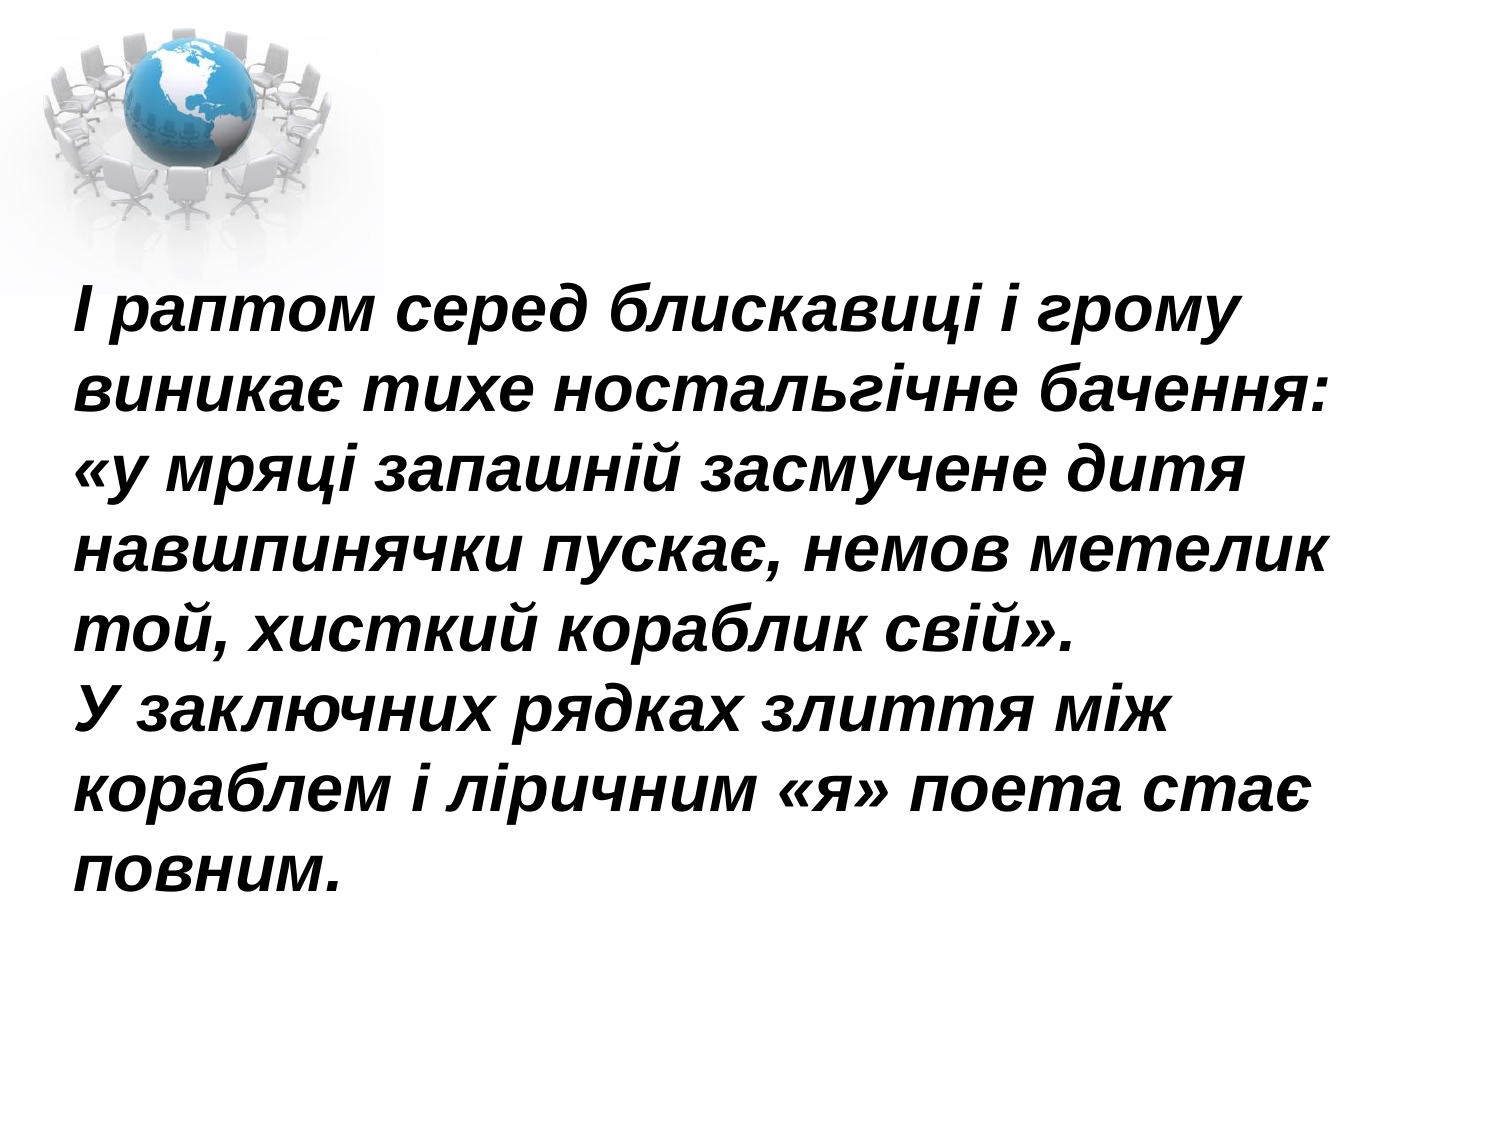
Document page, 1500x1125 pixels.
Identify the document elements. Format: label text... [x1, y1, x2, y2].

text_box І раптом серед блискавиці і грому виникає тихе ностальгічне бачення: «у мряці запашній засмучене дитя навшпинячки пускає, немов метелик той, хисткий кораблик свій». У заключних рядках злиття між кораблем і ліричним «я» поета стає повним. [58, 257, 1442, 993]
picture [0, 0, 384, 295]
